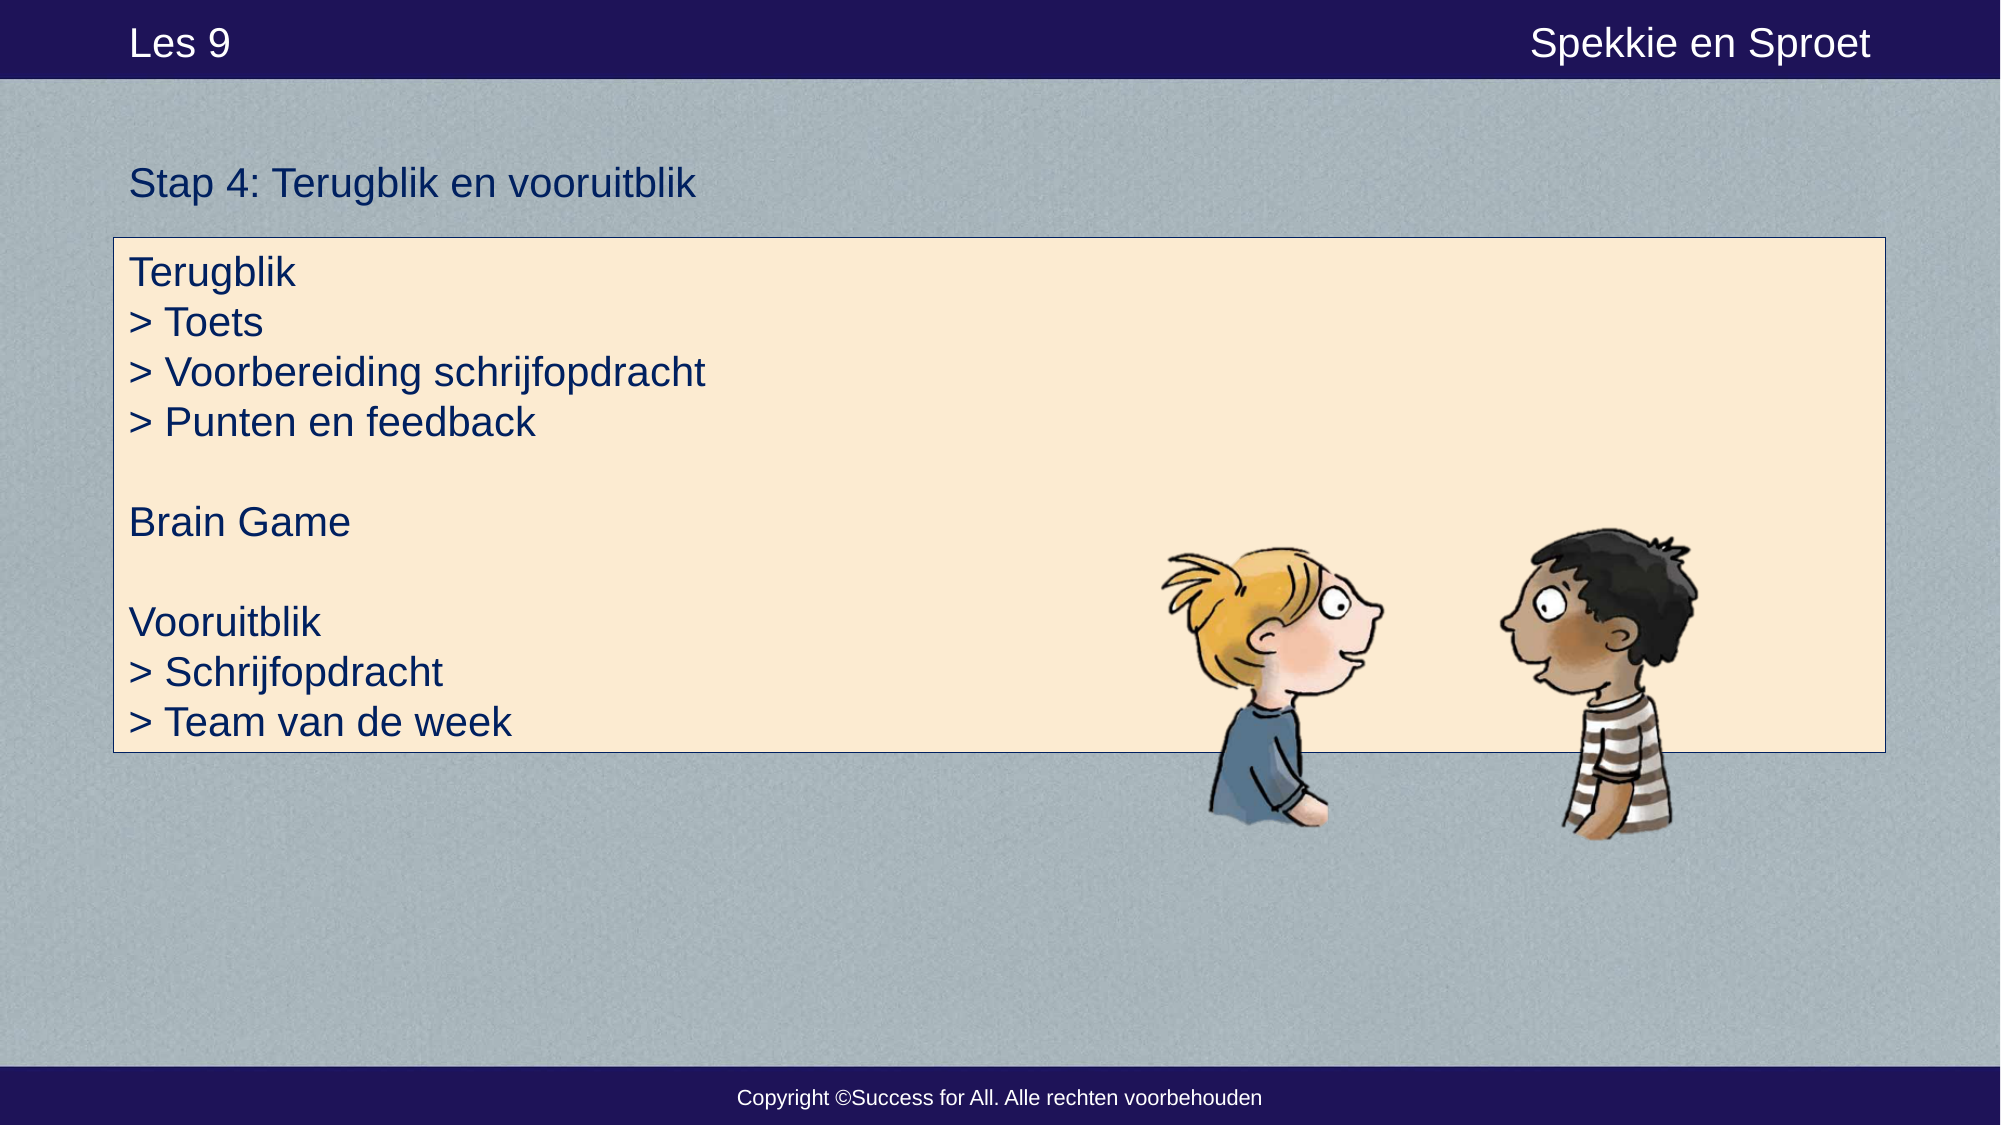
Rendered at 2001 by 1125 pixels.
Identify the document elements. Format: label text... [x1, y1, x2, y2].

text_box Stap 4: Terugblik en vooruitblik [113, 148, 1635, 214]
text_box Terugblik > Toets > Voorbereiding schrijfopdracht > Punten en feedback Brain Game Vooruitblik > Schrijfopdracht > Team van de week [113, 237, 1886, 753]
text_box Spekkie en Sproet [999, 8, 1886, 73]
text_box Copyright ©Success for All. Alle rechten voorbehouden [0, 1076, 2000, 1125]
text_box Les 9 [114, 8, 354, 73]
picture [0, 0, 2001, 1125]
